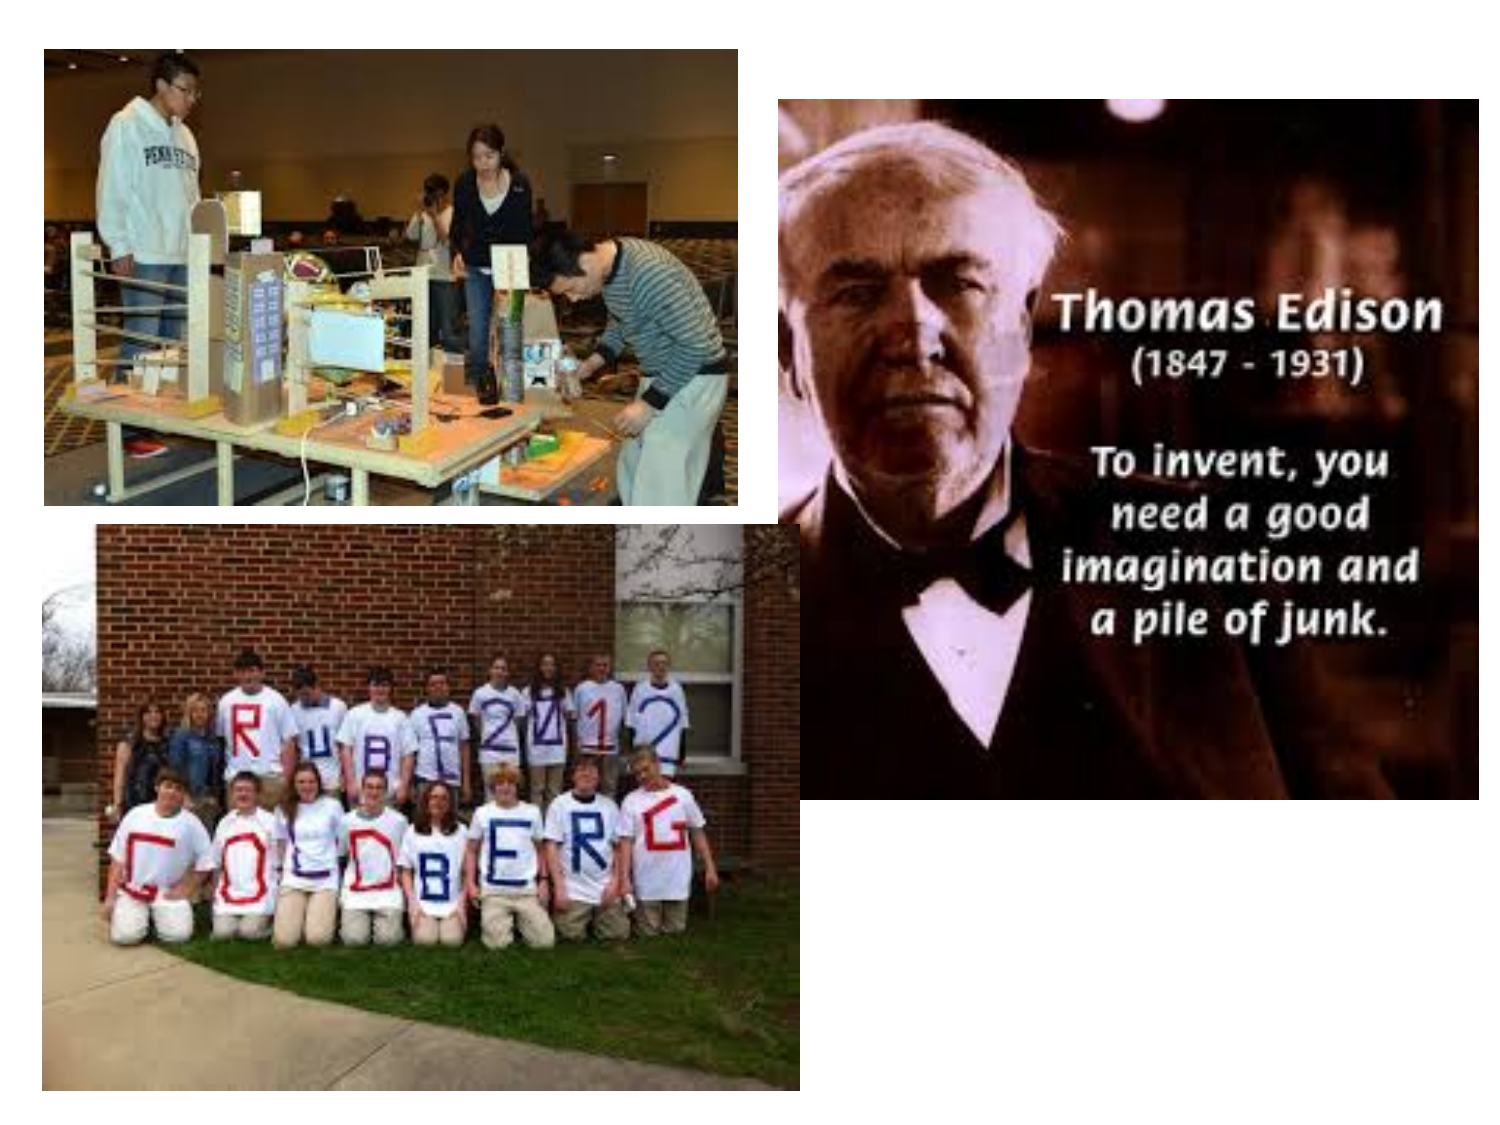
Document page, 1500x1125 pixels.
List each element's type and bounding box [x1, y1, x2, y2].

picture [44, 49, 738, 506]
list [778, 99, 1479, 801]
picture [41, 524, 801, 1091]
